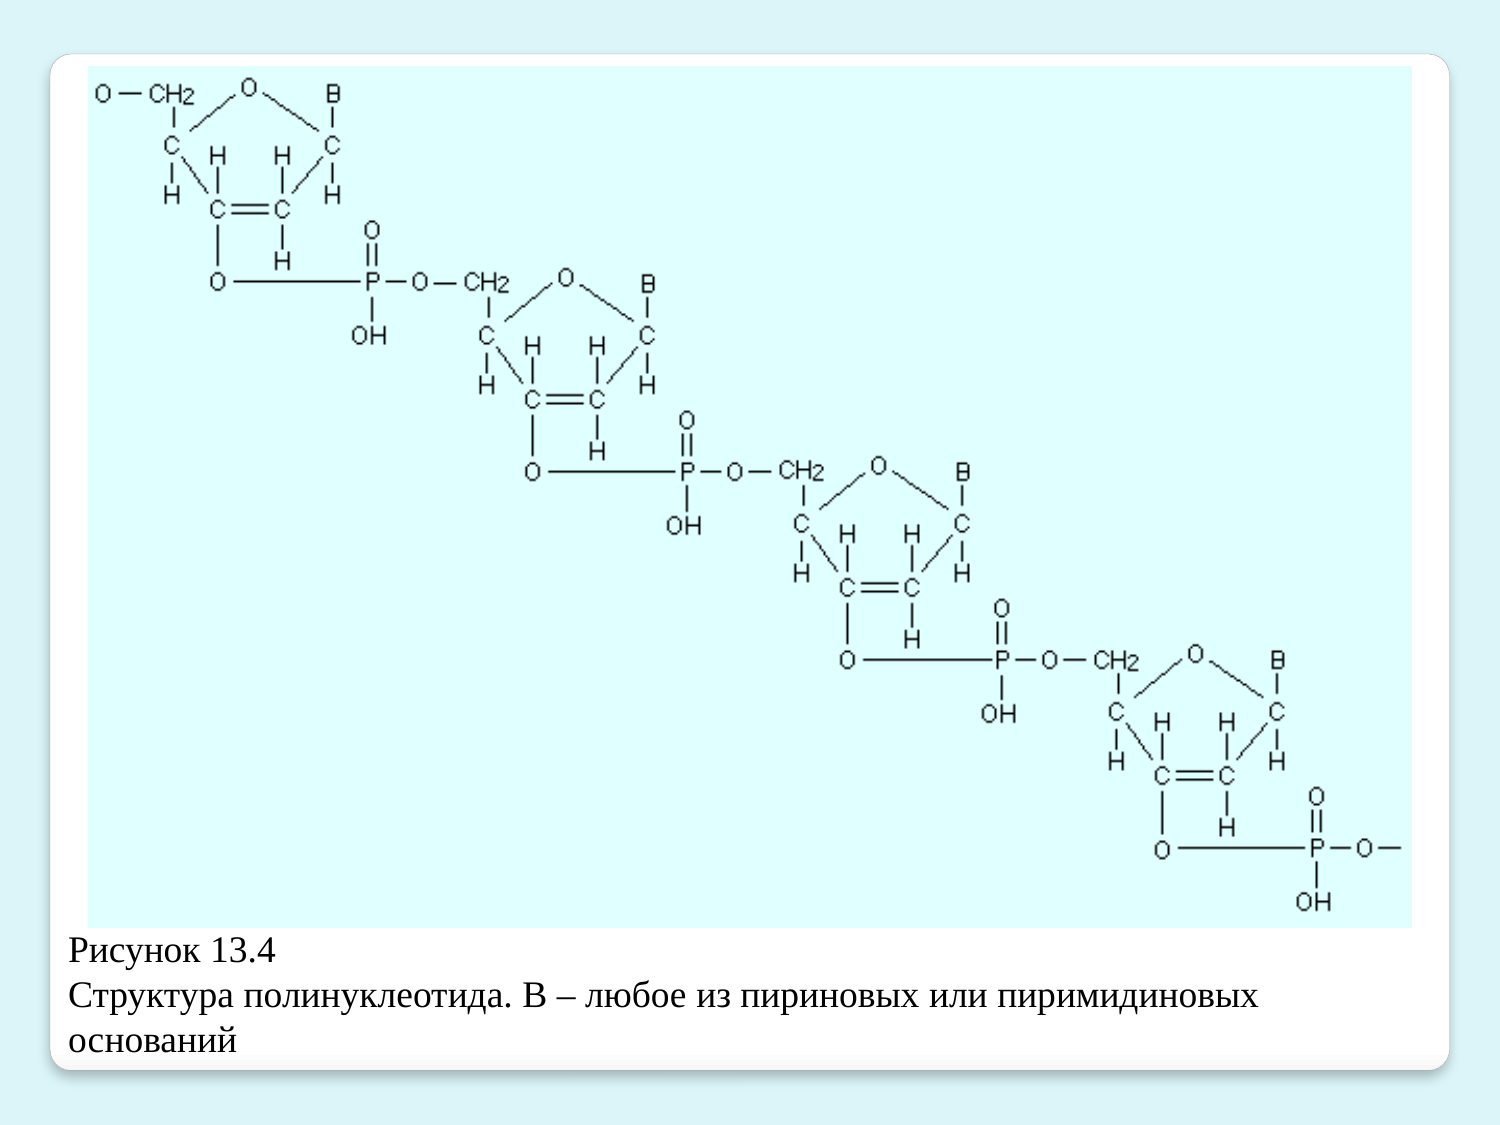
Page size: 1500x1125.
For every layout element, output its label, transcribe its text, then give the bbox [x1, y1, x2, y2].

picture [88, 66, 1412, 928]
text_box Рисунок 13.4 Структура полинуклеотида. B – любое из пириновых или пиримидиновых оснований [53, 917, 1453, 1068]
